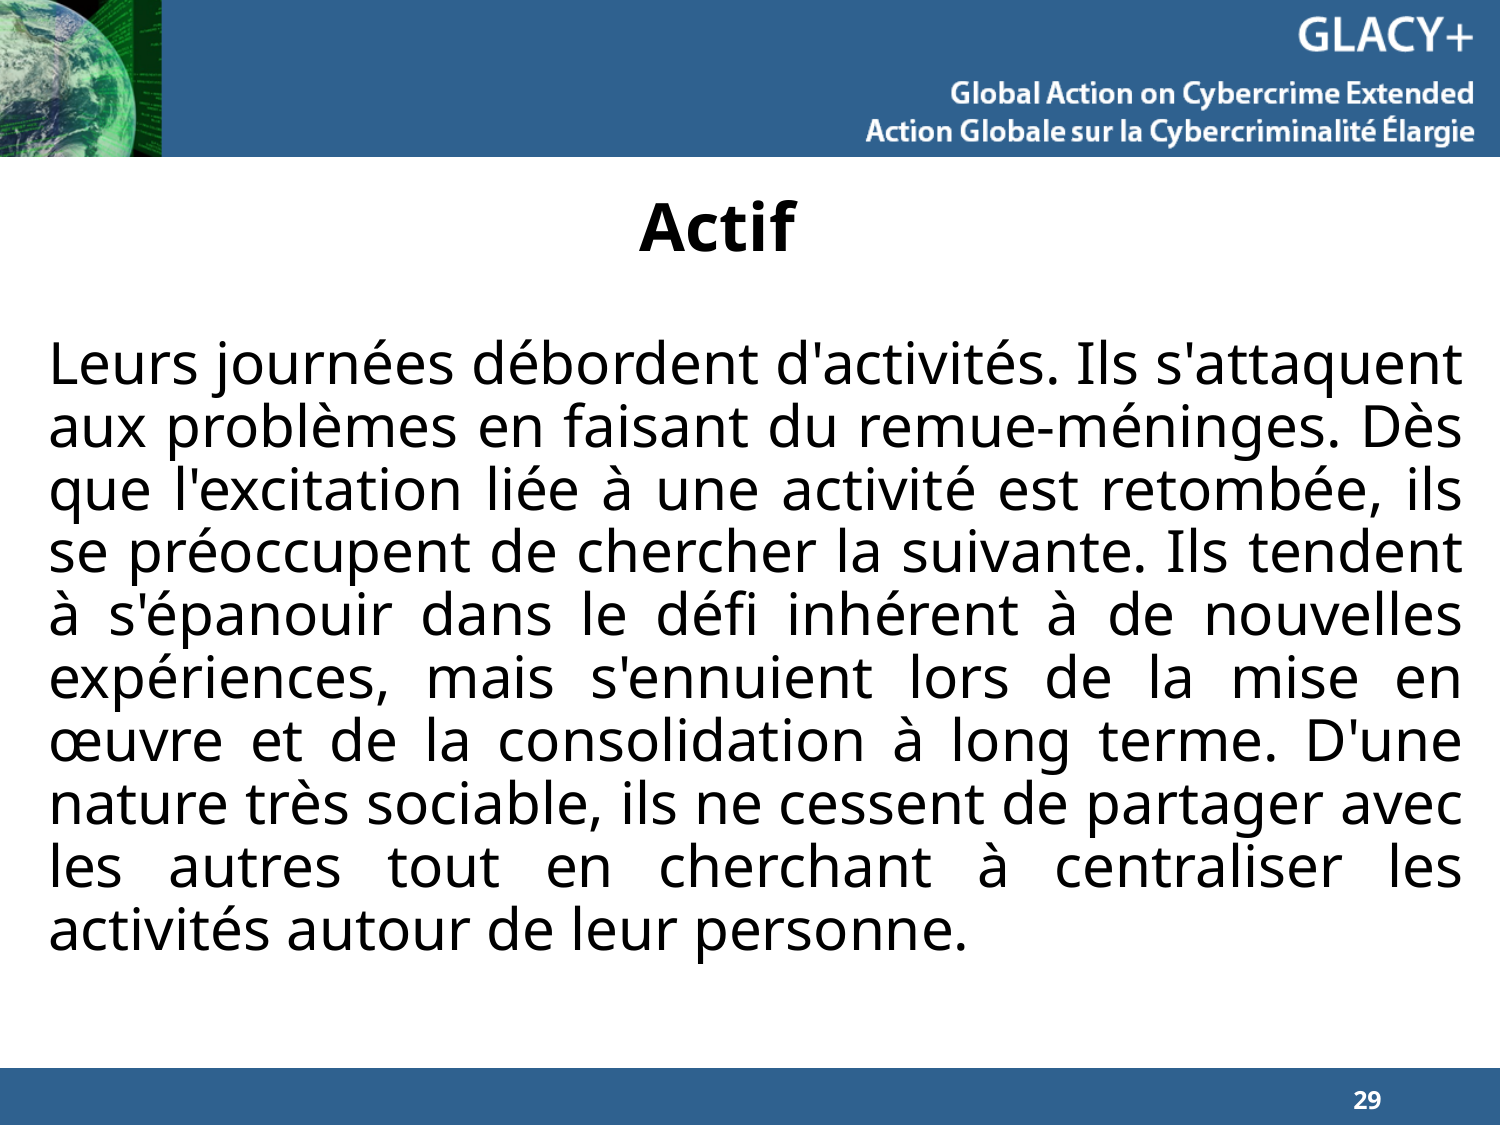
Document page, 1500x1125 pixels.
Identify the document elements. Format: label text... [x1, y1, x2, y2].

title Actif [0, 154, 1449, 305]
list Leurs journées débordent d'activités. Ils s'attaquent aux problèmes en faisant du remue-méninges. Dès que l'excitation liée à une activité est retombée, ils se préoccupent de chercher la suivante. Ils tendent à s'épanouir dans le défi inhérent à de nouvelles expériences, mais s'ennuient lors de la mise en œuvre et de la consolidation à long terme. D'une nature très sociable, ils ne cessent de partager avec les autres tout en cherchant à centraliser les activités autour de leur personne. [33, 326, 1479, 1028]
picture [0, 0, 1500, 157]
slide_number 29 [1059, 1071, 1397, 1125]
